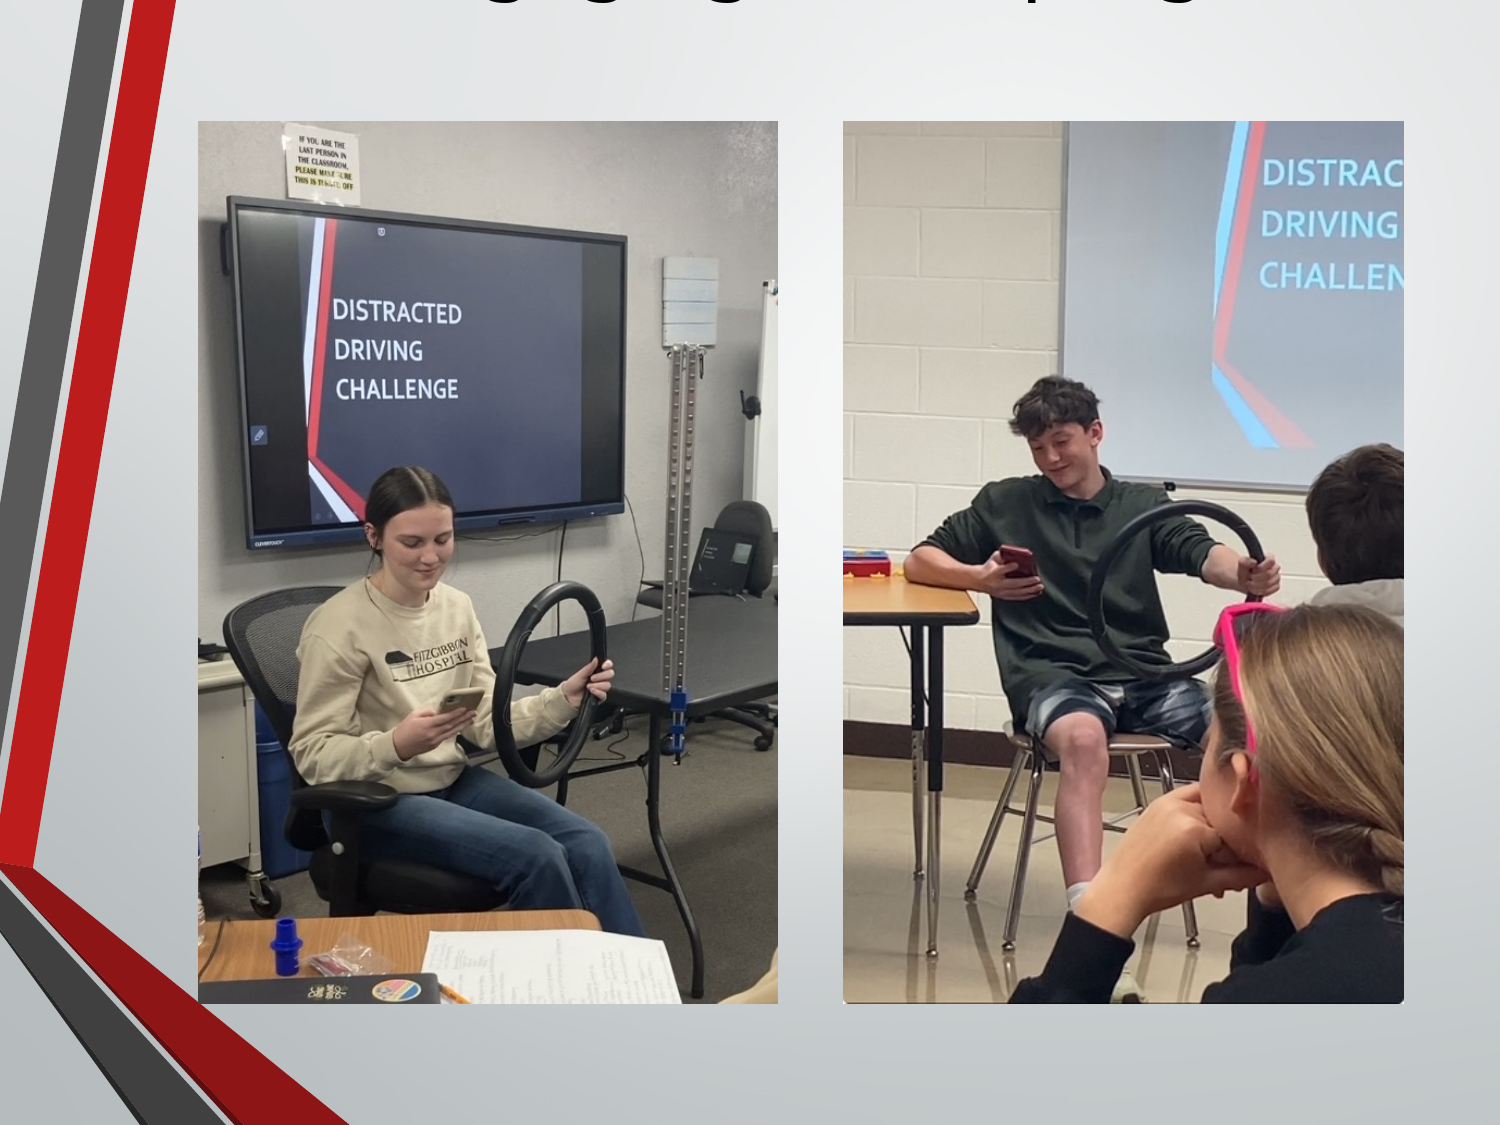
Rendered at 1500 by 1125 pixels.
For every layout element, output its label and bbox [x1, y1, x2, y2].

picture [197, 120, 779, 1004]
picture [843, 120, 1404, 1004]
